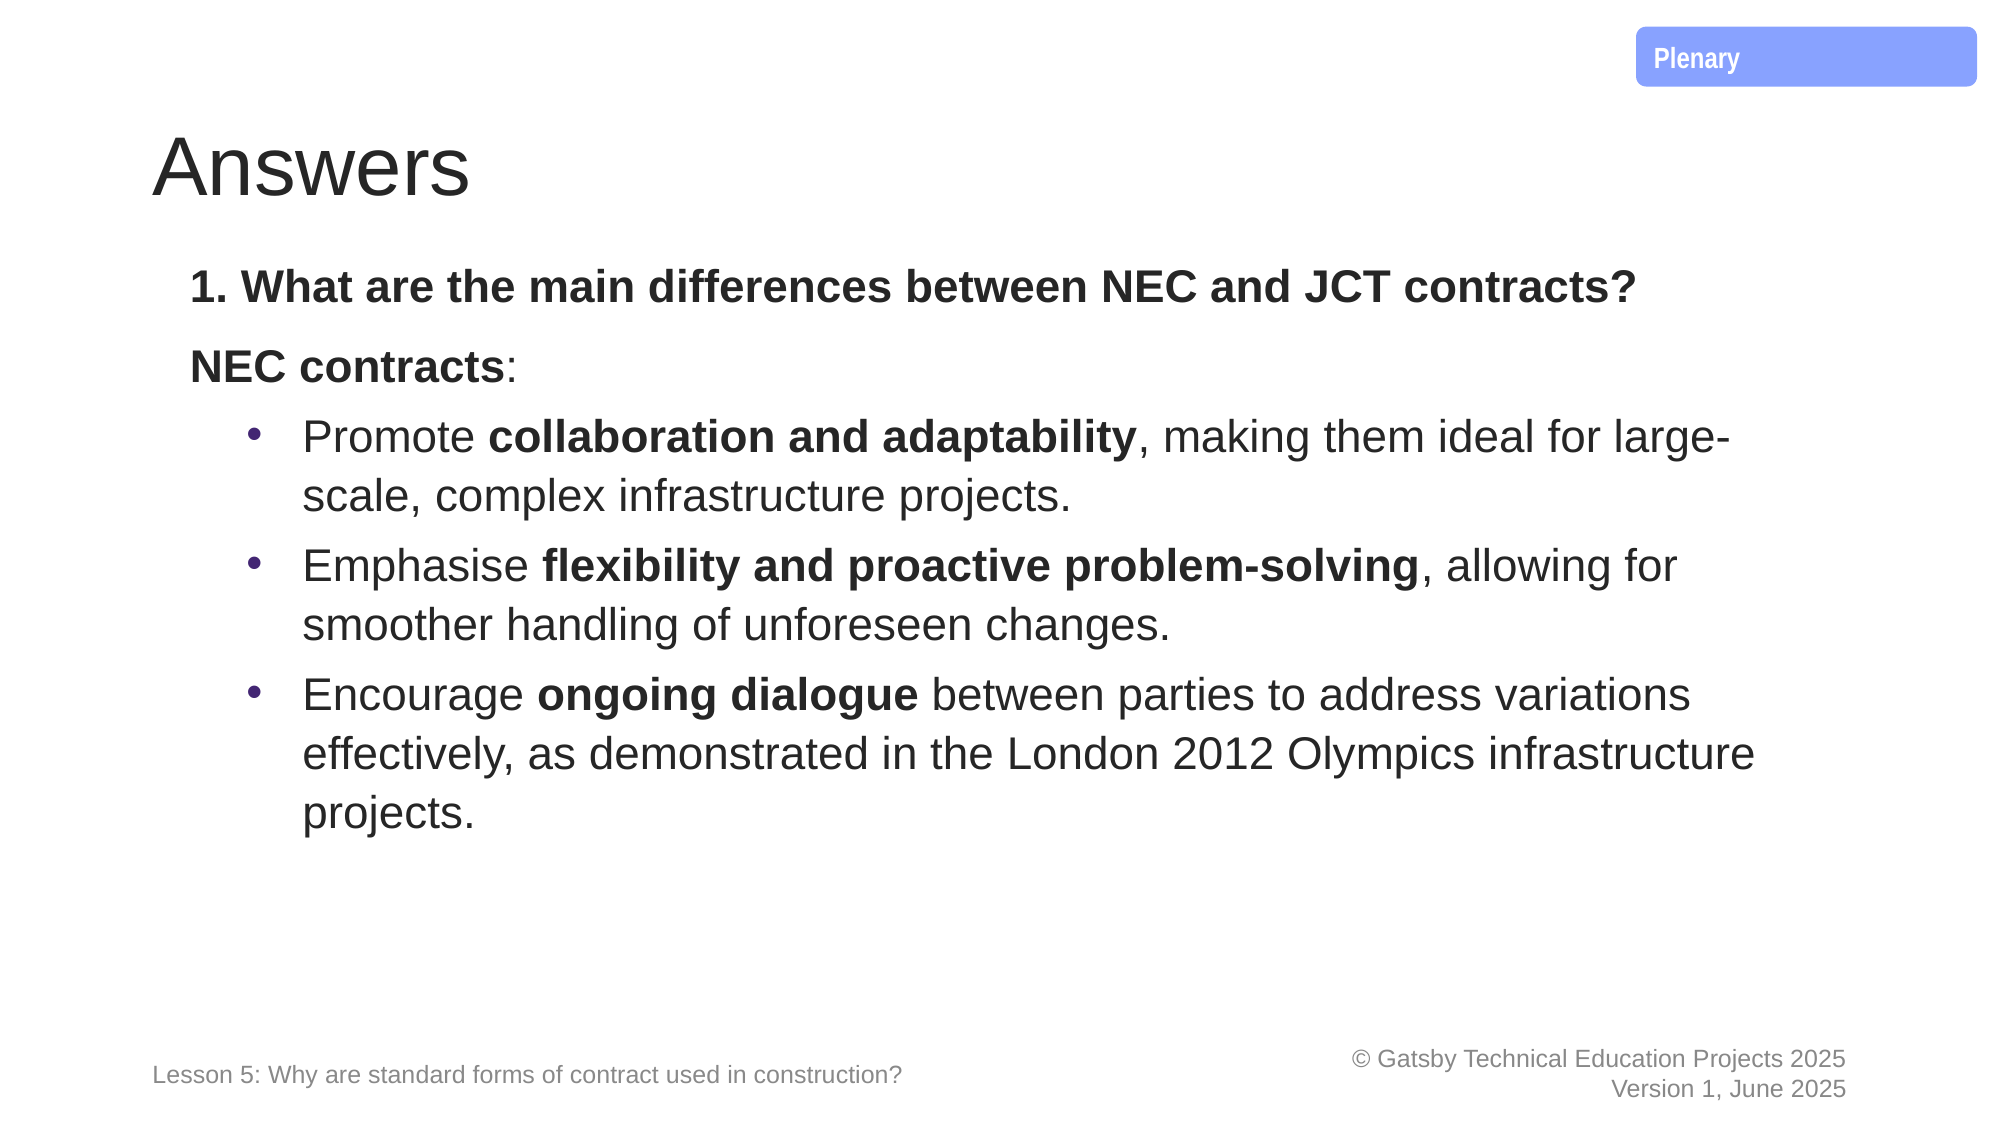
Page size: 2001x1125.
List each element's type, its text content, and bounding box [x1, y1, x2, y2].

title Answers [137, 59, 1863, 278]
text_box Plenary [1636, 26, 1978, 87]
list Lesson 5: Why are standard forms of contract used in construction? [137, 1042, 1058, 1103]
list 1. What are the main differences between NEC and JCT contracts? NEC contracts: Promote collaboration and adaptability, making them ideal for large-scale, complex infrastructure projects. Emphasise flexibility and proactive problem-solving, allowing for smoother handling of unforeseen changes. Encourage ongoing dialogue between parties to address variations effectively, as demonstrated in the London 2012 Olympics infrastructure projects. [137, 278, 1863, 1073]
